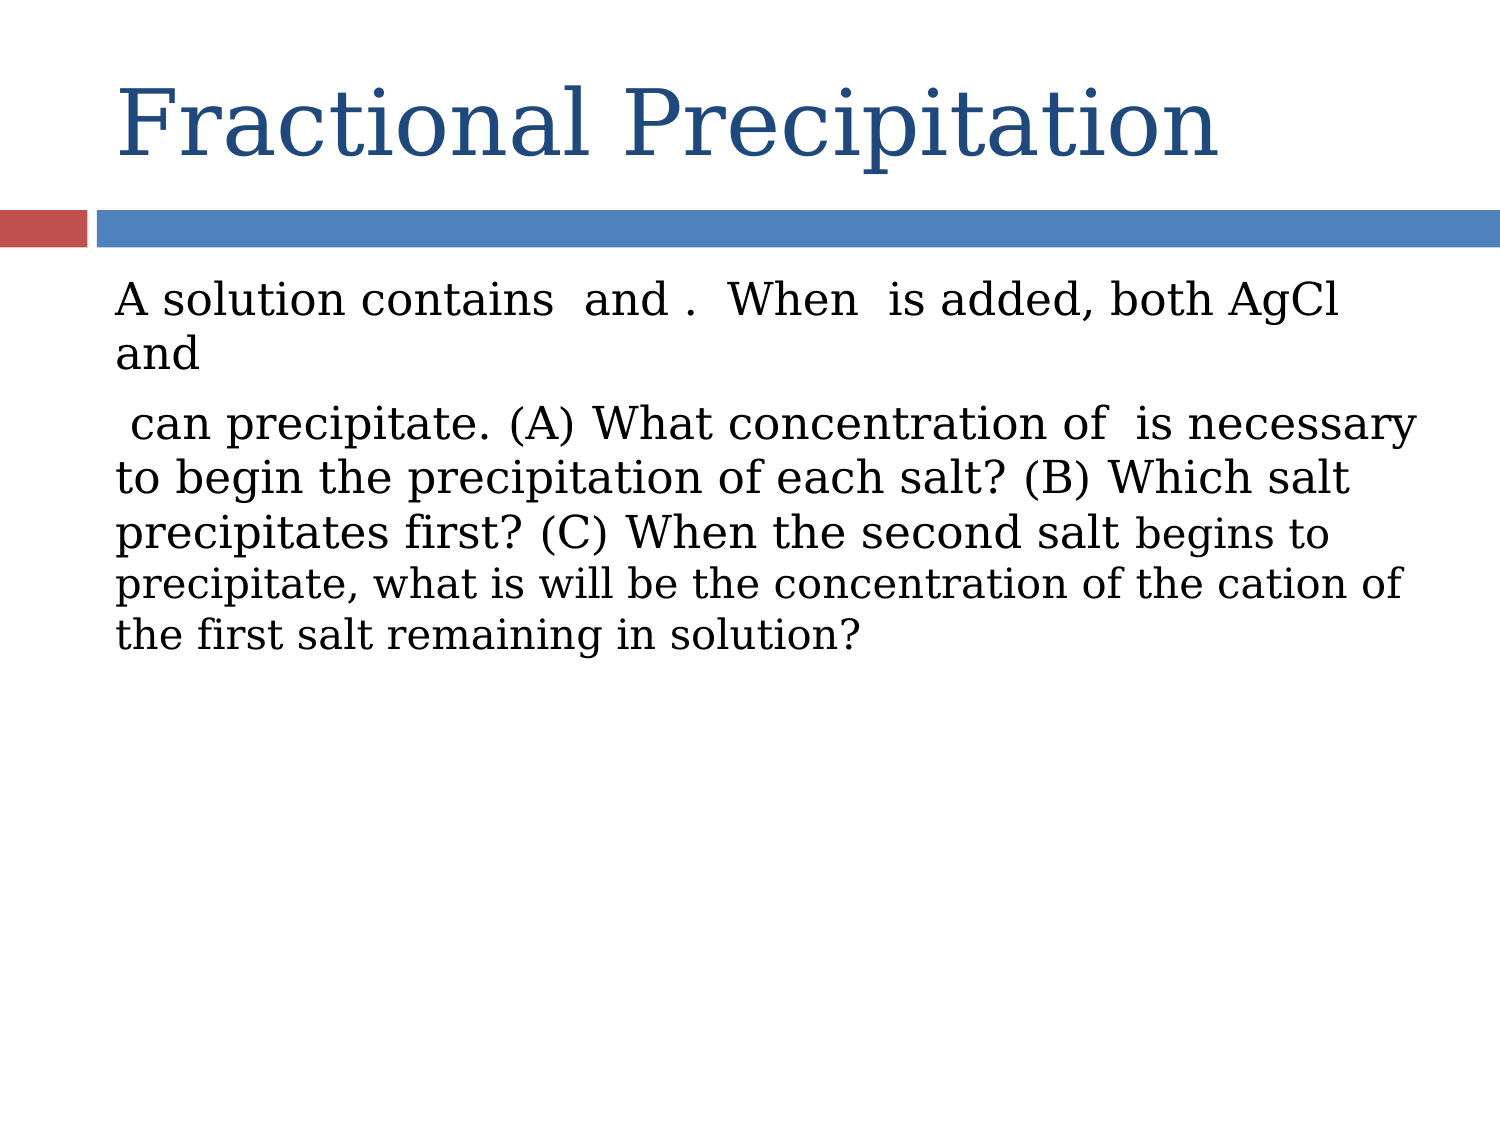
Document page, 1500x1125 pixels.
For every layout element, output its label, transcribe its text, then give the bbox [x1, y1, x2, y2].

title Fractional Precipitation [100, 37, 1438, 200]
